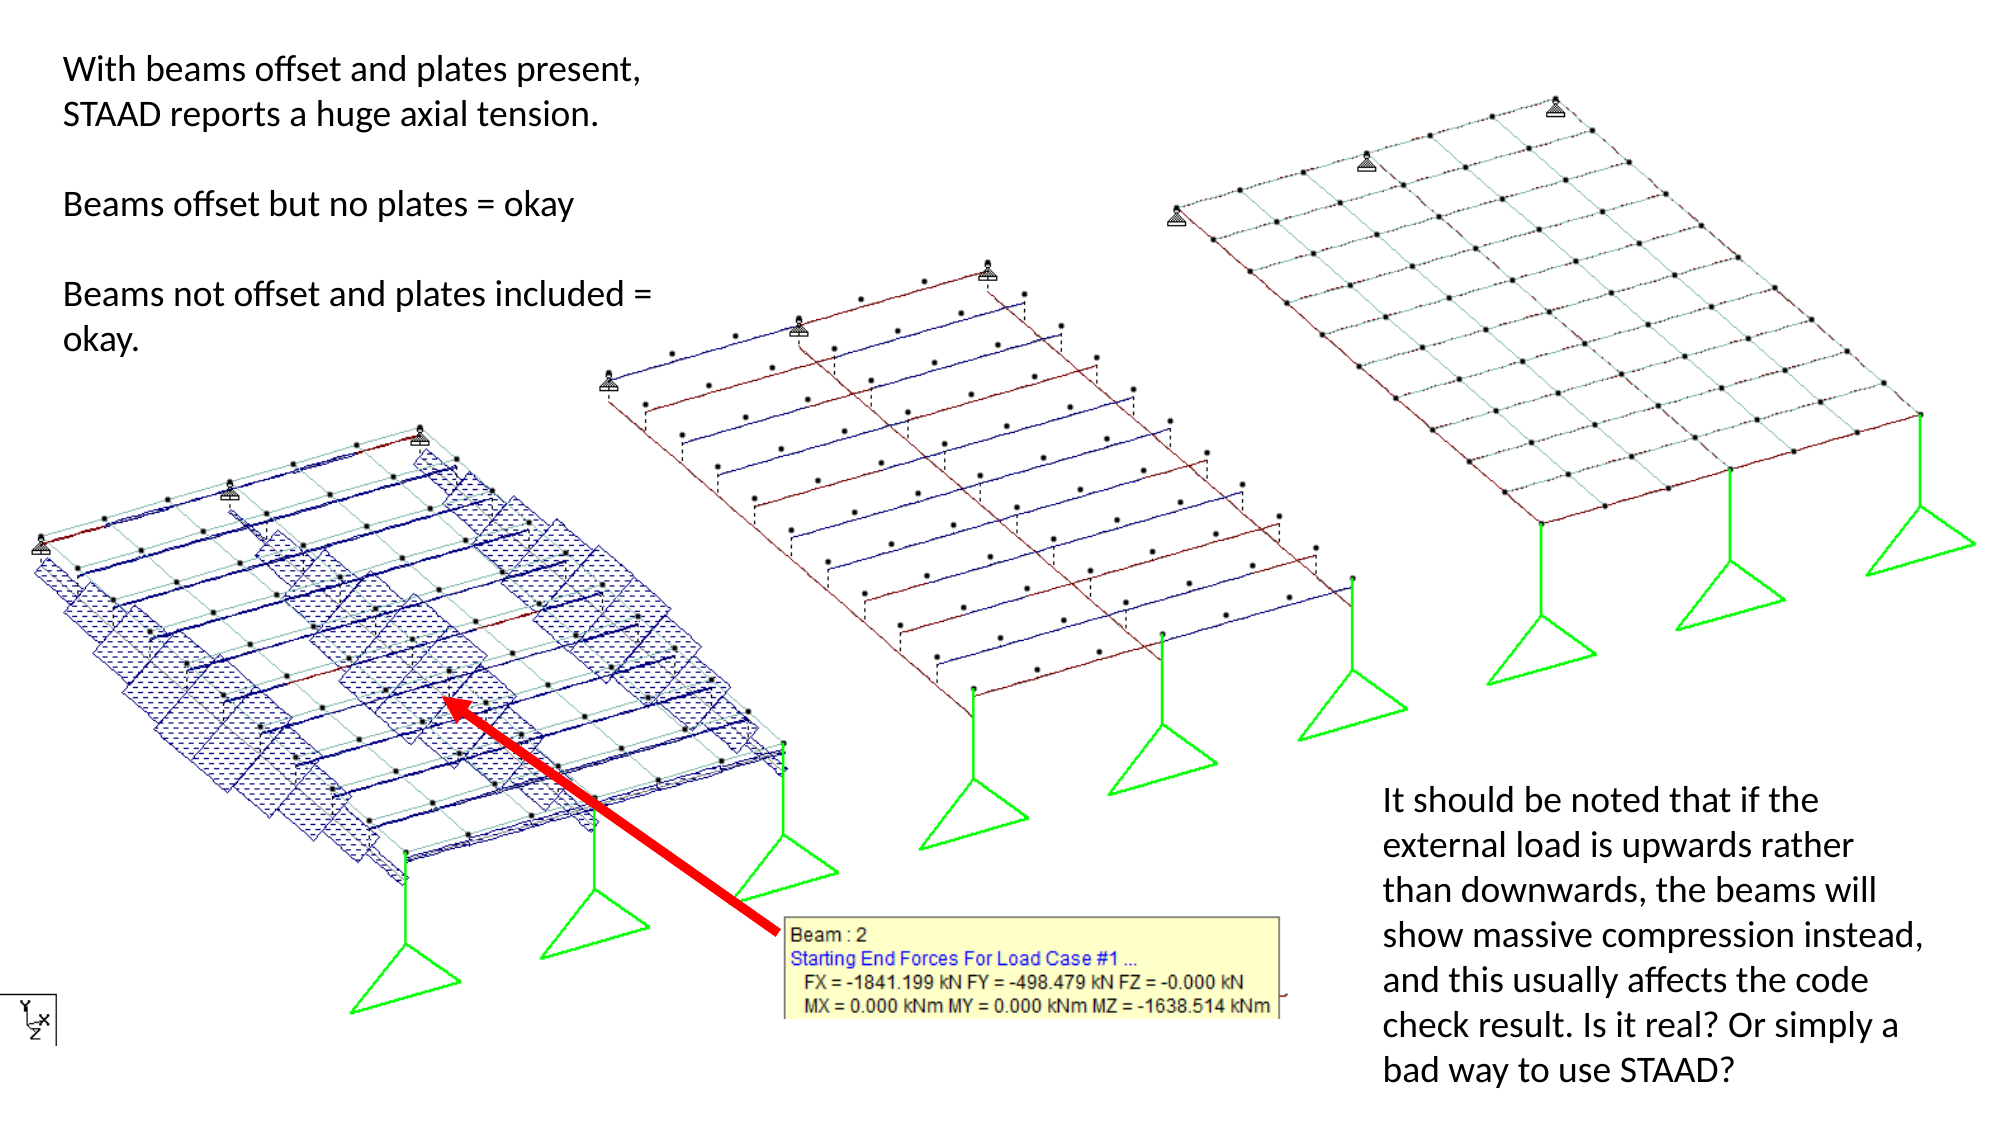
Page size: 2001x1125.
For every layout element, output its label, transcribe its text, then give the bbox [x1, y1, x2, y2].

text_box It should be noted that if the external load is upwards rather than downwards, the beams will show massive compression instead, and this usually affects the code check result. Is it real? Or simply a bad way to use STAAD? [1367, 1046, 1944, 1098]
picture [0, 78, 2000, 1046]
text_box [441, 696, 779, 933]
text_box With beams offset and plates present, STAAD reports a huge axial tension. Beams offset but no plates = okay Beams not offset and plates included = okay. [48, 37, 688, 78]
